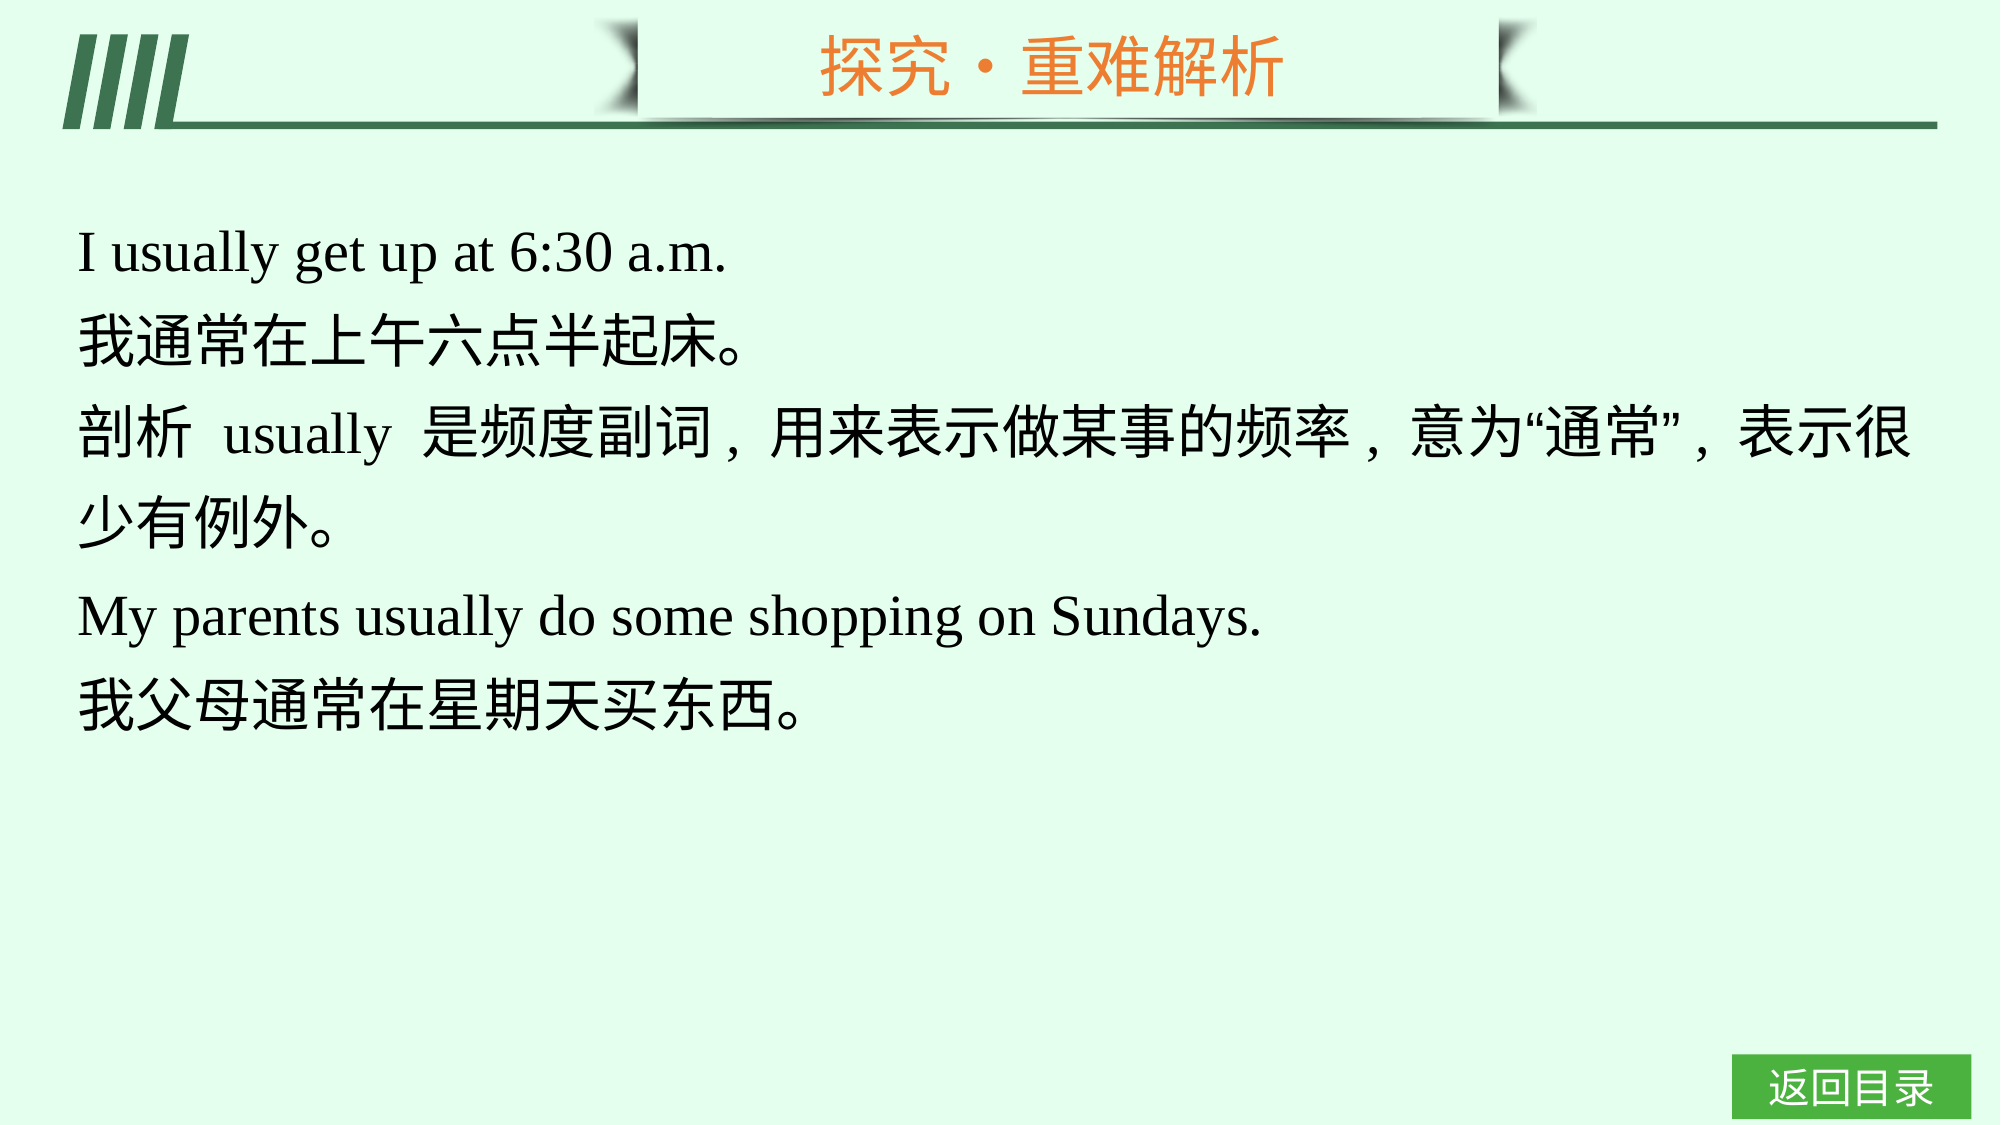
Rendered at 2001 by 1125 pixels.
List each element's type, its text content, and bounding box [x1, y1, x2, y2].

text_box I usually get up at 6:30 a.m. 我通常在上午六点半起床。 剖析 usually 是频度副词, 用来表示做某事的频率, 意为“通常”, 表示很少有例外。 My parents usually do some shopping on Sundays. 我父母通常在星期天买东西。 [62, 185, 1938, 746]
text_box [594, 16, 1537, 127]
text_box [62, 34, 1938, 130]
